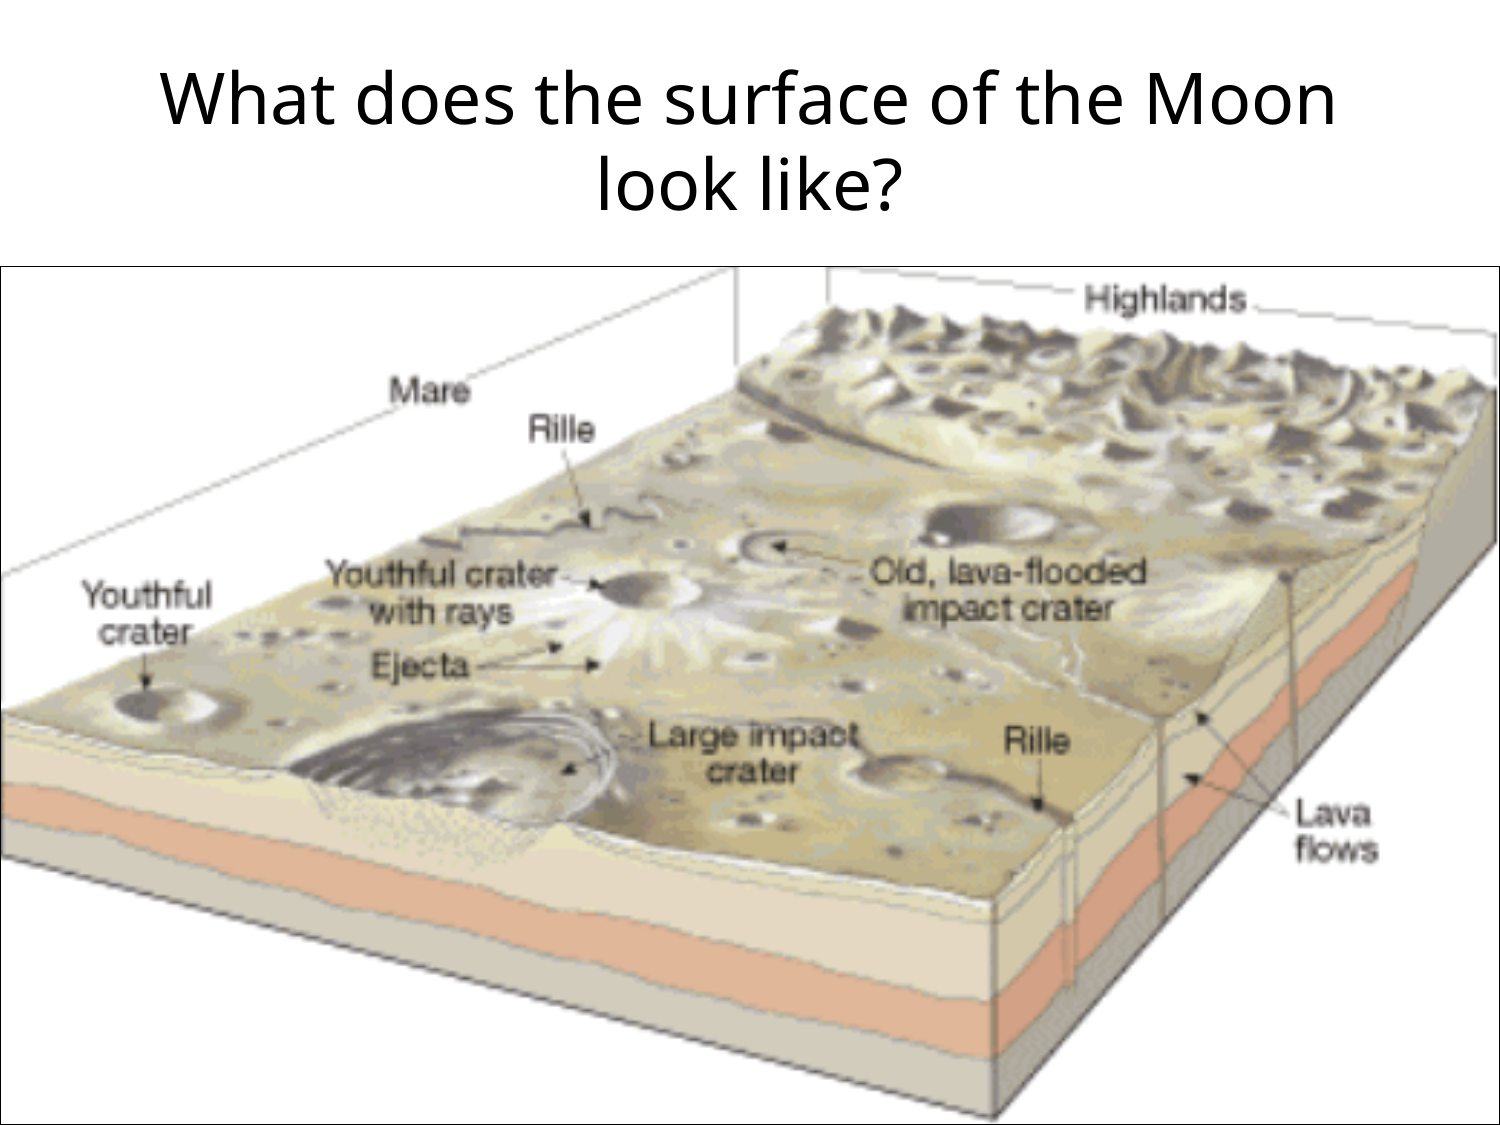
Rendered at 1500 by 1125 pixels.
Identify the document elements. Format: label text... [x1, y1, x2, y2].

picture [0, 266, 1500, 1125]
title What does the surface of the Moon look like? [75, 45, 1425, 233]
